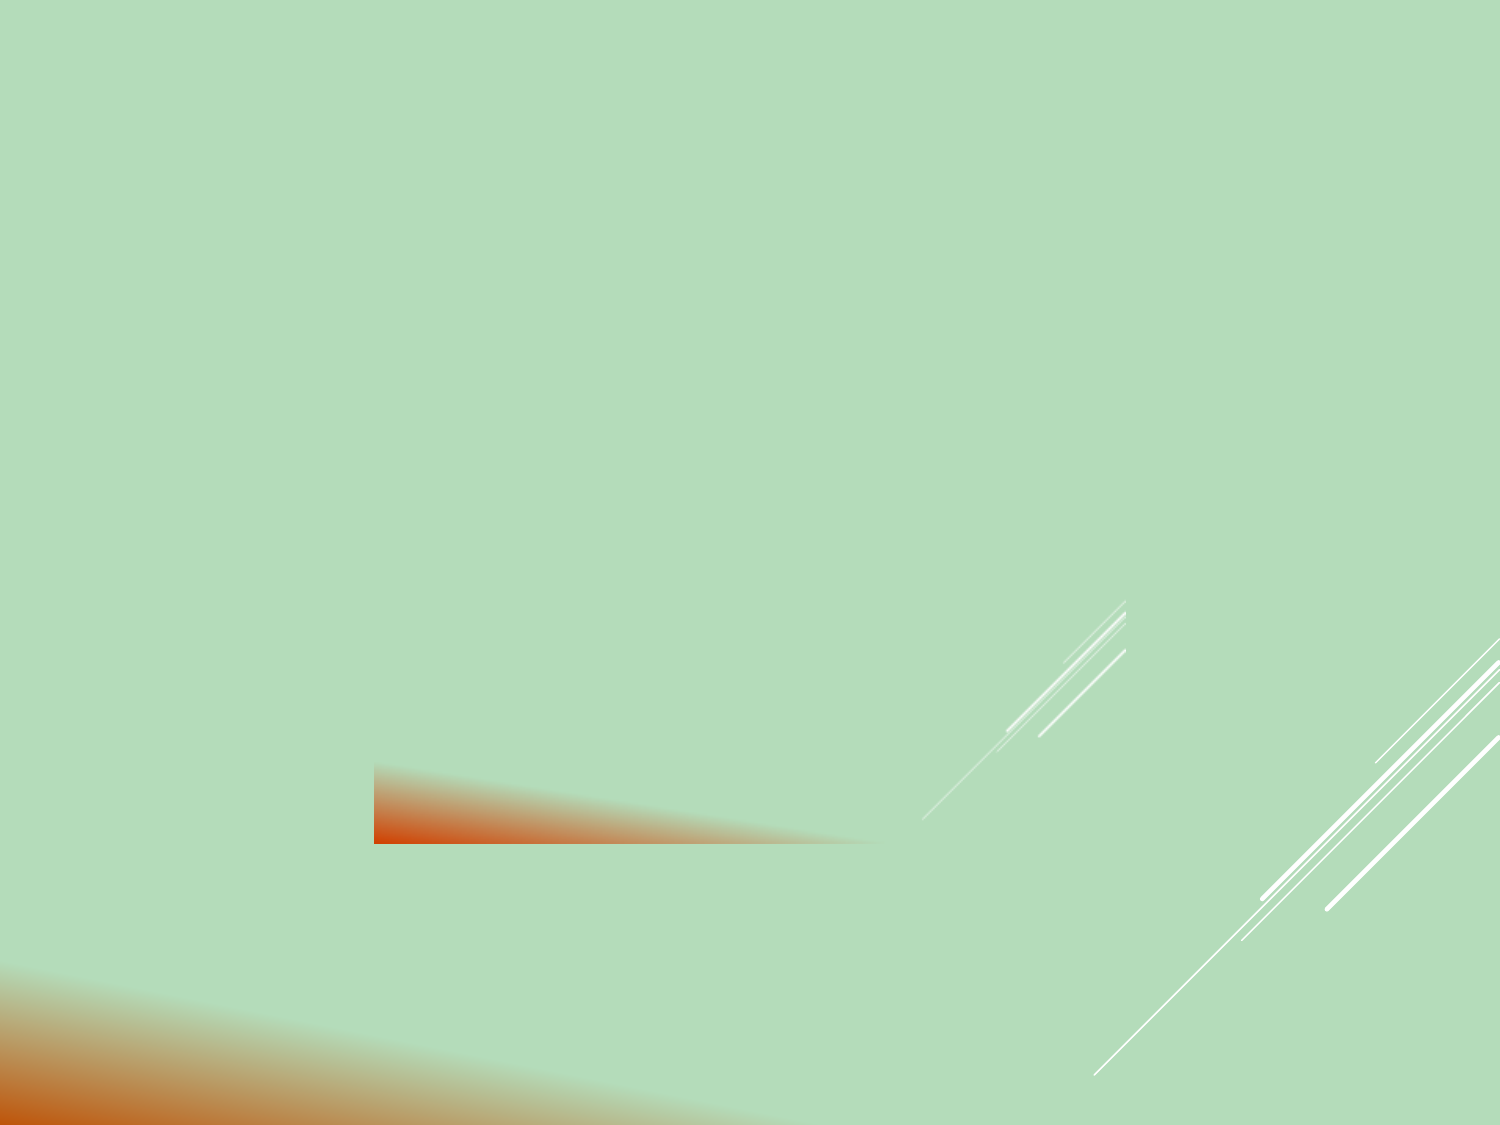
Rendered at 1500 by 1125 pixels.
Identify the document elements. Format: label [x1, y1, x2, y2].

picture [374, 280, 1126, 844]
